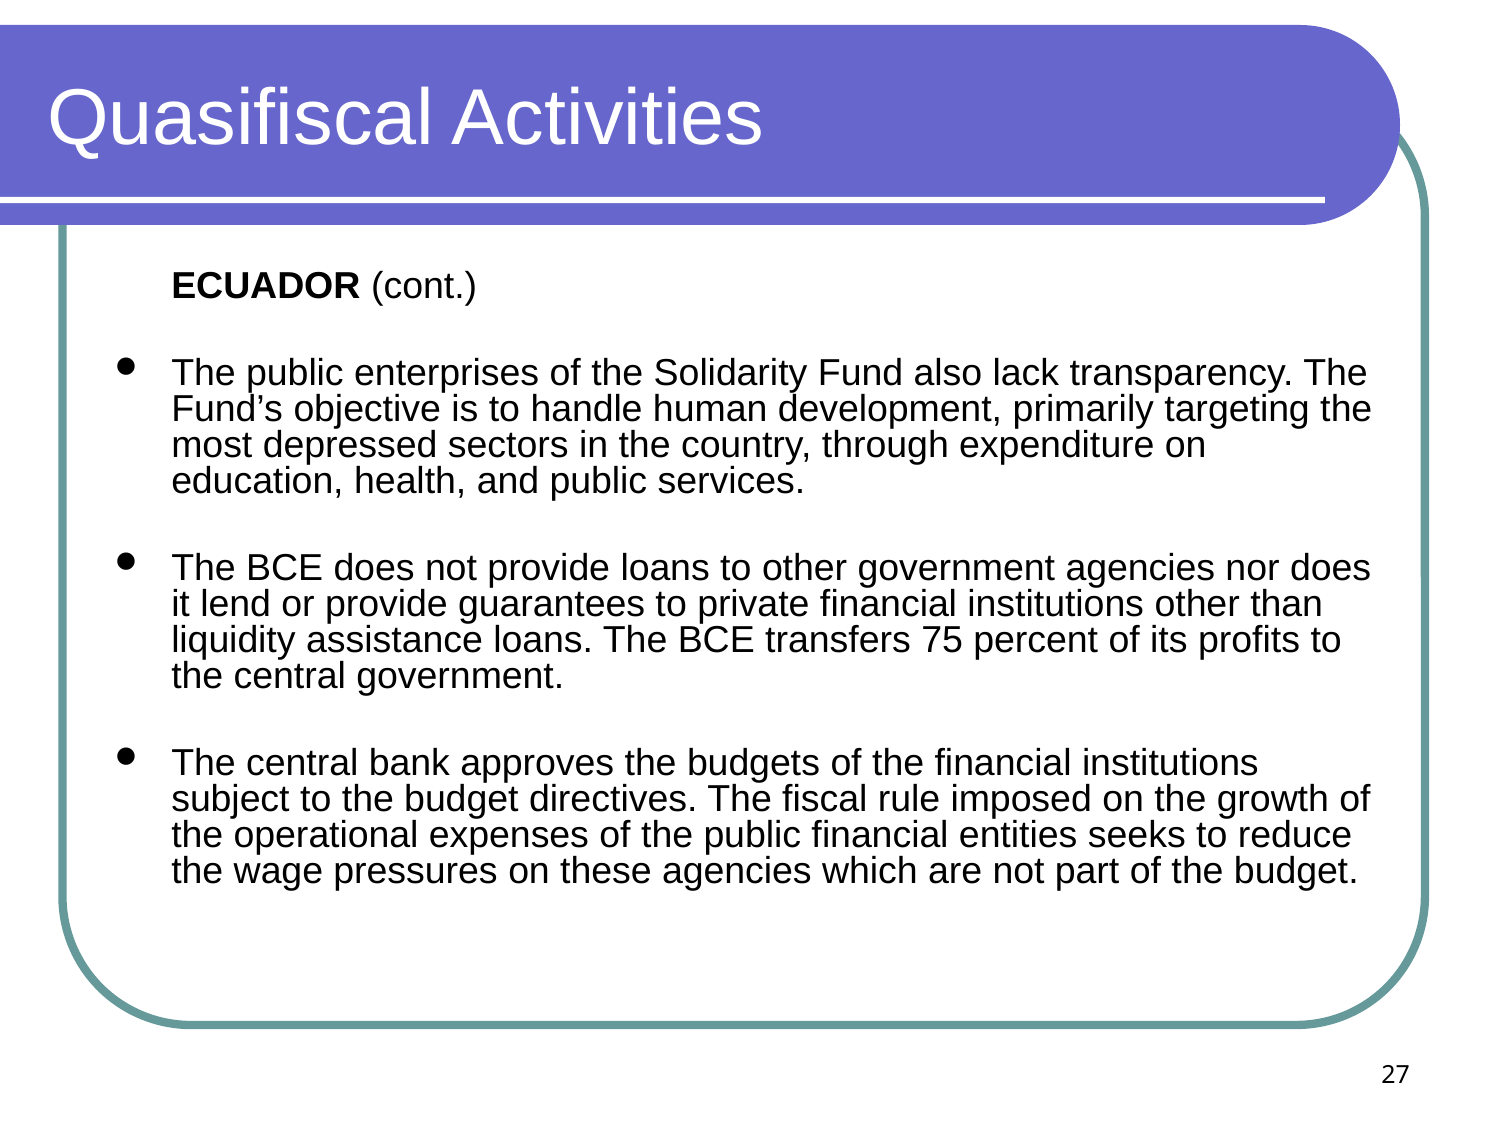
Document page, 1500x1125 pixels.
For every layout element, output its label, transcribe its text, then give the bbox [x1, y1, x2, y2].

slide_number 27 [1074, 1024, 1426, 1101]
title Quasifiscal Activities [31, 37, 1348, 188]
list ECUADOR (cont.) The public enterprises of the Solidarity Fund also lack transparency. The Fund’s objective is to handle human development, primarily targeting the most depressed sectors in the country, through expenditure on education, health, and public services. The BCE does not provide loans to other government agencies nor does it lend or provide guarantees to private financial institutions other than liquidity assistance loans. The BCE transfers 75 percent of its profits to the central government. The central bank approves the budgets of the financial institutions subject to the budget directives. The fiscal rule imposed on the growth of the operational expenses of the public financial entities seeks to reduce the wage pressures on these agencies which are not part of the budget. [99, 262, 1401, 988]
